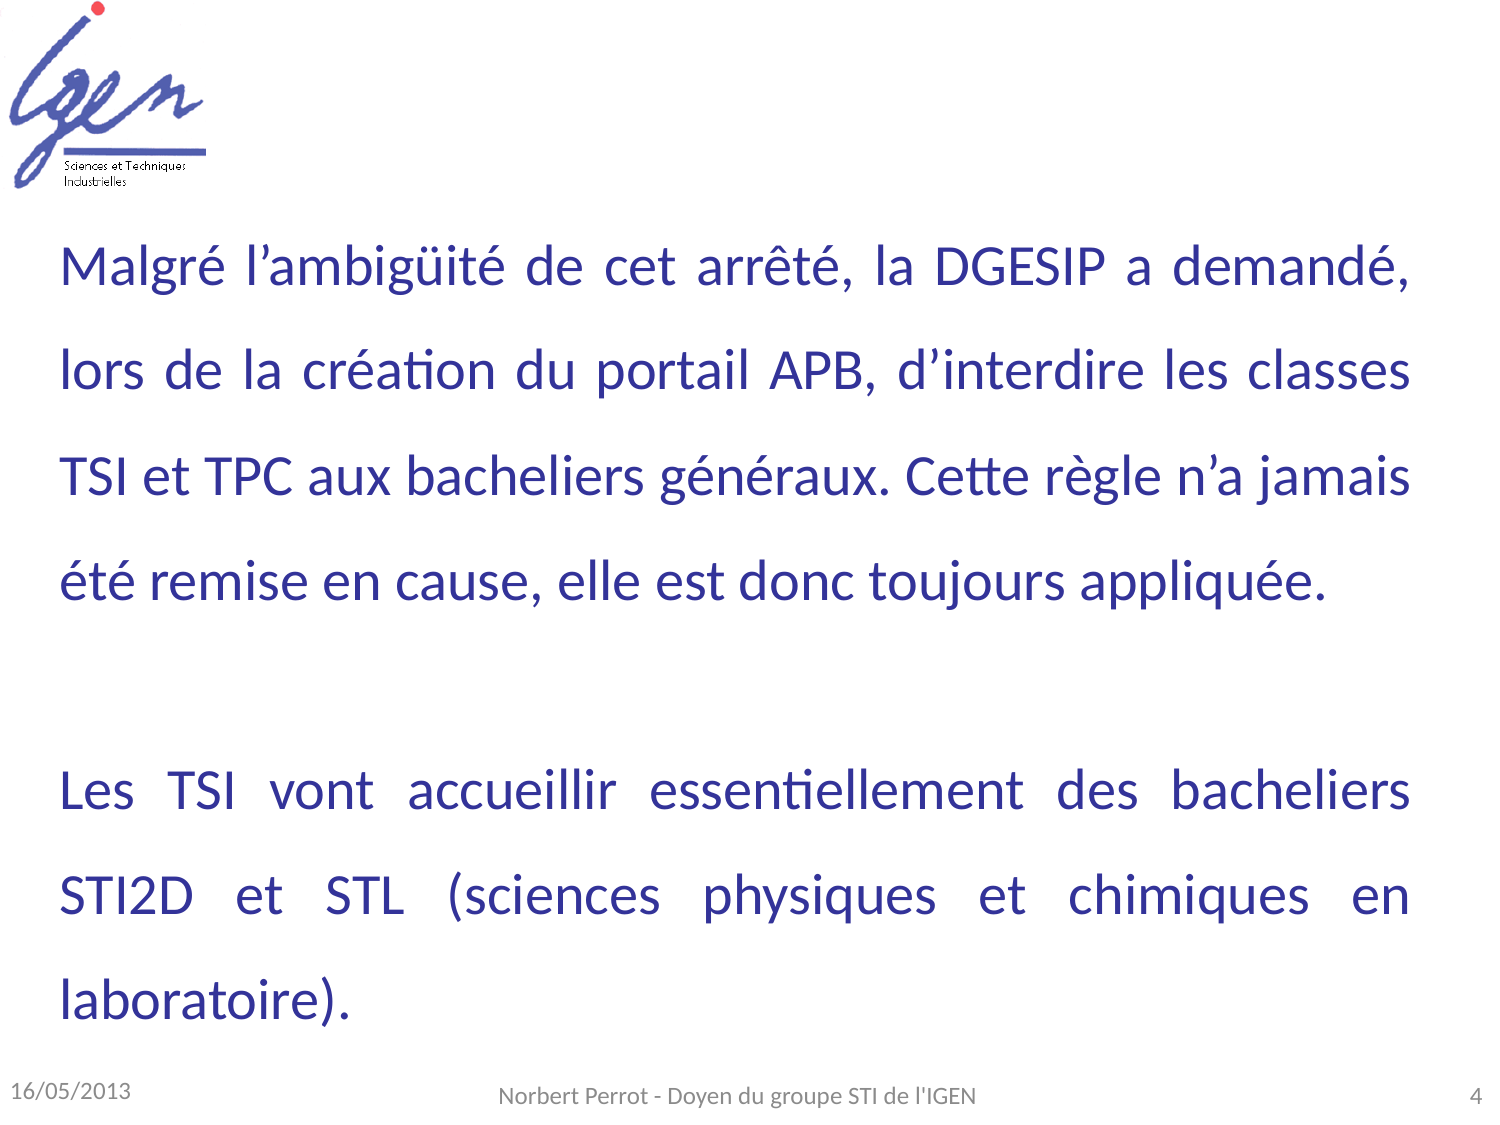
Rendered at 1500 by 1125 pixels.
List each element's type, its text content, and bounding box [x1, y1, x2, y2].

text_box Malgré l’ambigüité de cet arrêté, la DGESIP a demandé, lors de la création du portail APB, d’interdire les classes TSI et TPC aux bacheliers généraux. Cette règle n’a jamais été remise en cause, elle est donc toujours appliquée. Les TSI vont accueillir essentiellement des bacheliers STI2D et STL (sciences physiques et chimiques en laboratoire). [44, 184, 1427, 1039]
slide_number 4 [1147, 1065, 1498, 1125]
footer Norbert Perrot - Doyen du groupe STI de l'IGEN [454, 1065, 1022, 1125]
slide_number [0, 1059, 346, 1120]
picture [0, 0, 206, 192]
